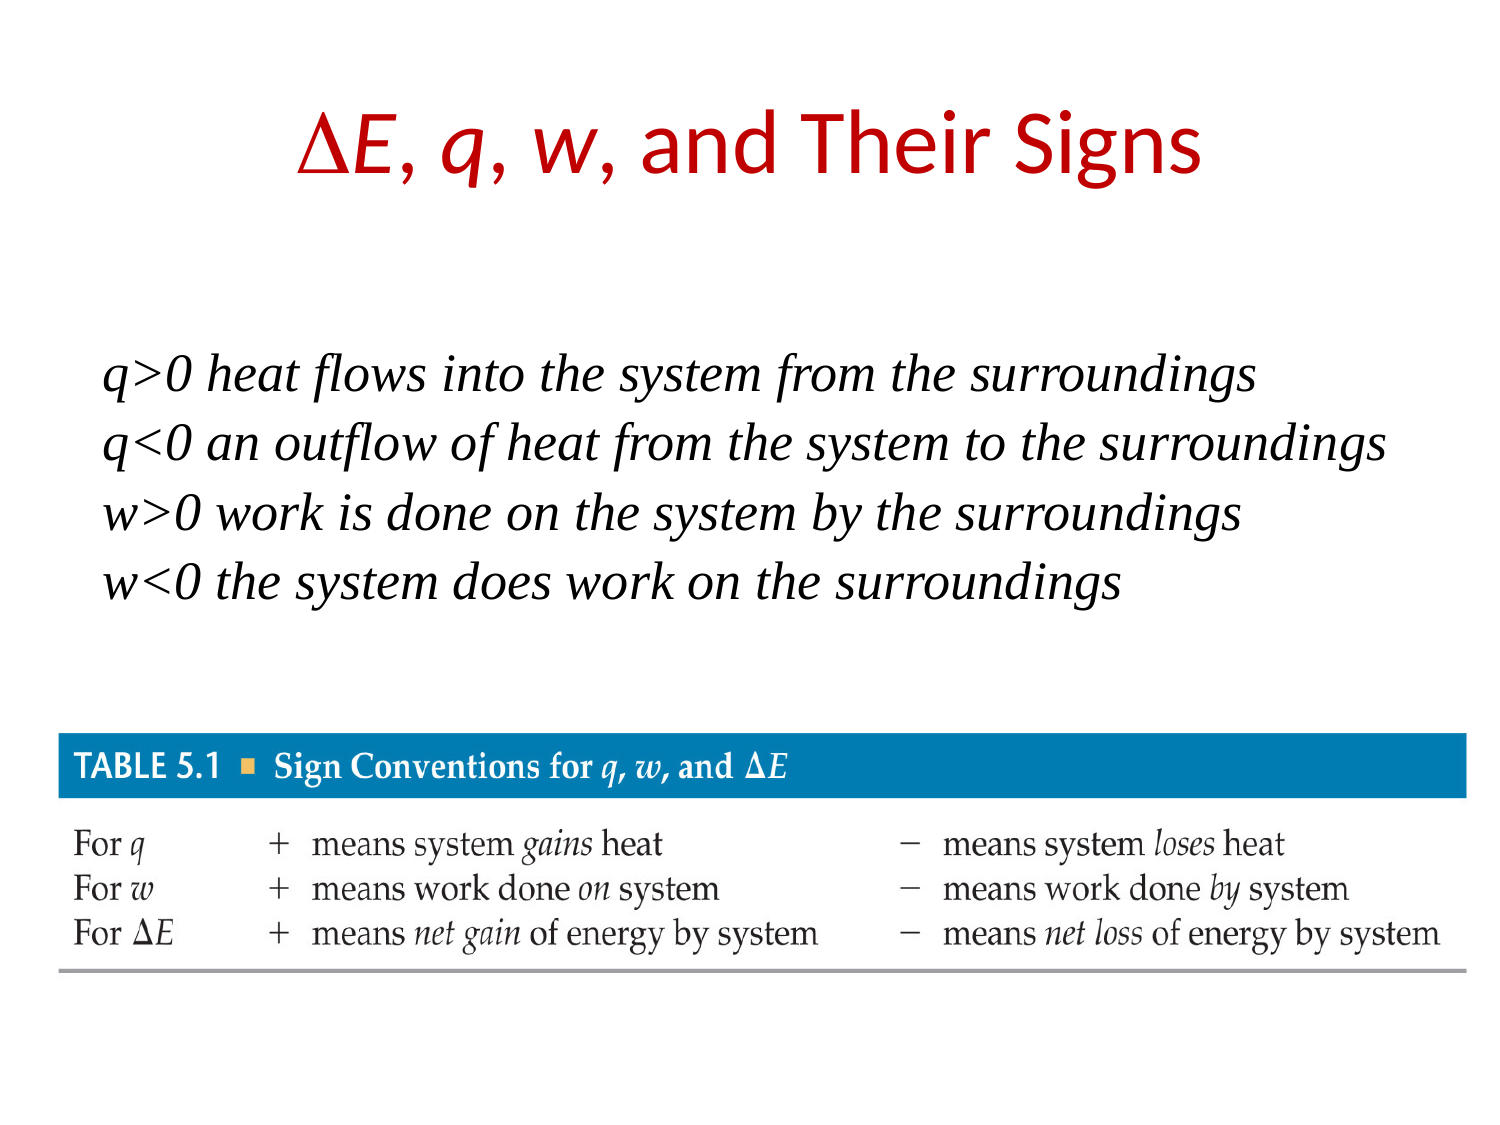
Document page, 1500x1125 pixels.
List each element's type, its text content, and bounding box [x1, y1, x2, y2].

picture [49, 724, 1476, 988]
text_box E, q, w, and Their Signs [112, 75, 1388, 263]
text_box q>0 heat flows into the system from the surroundings q<0 an outflow of heat from the system to the surroundings w>0 work is done on the system by the surroundings w<0 the system does work on the surroundings [87, 337, 1418, 723]
